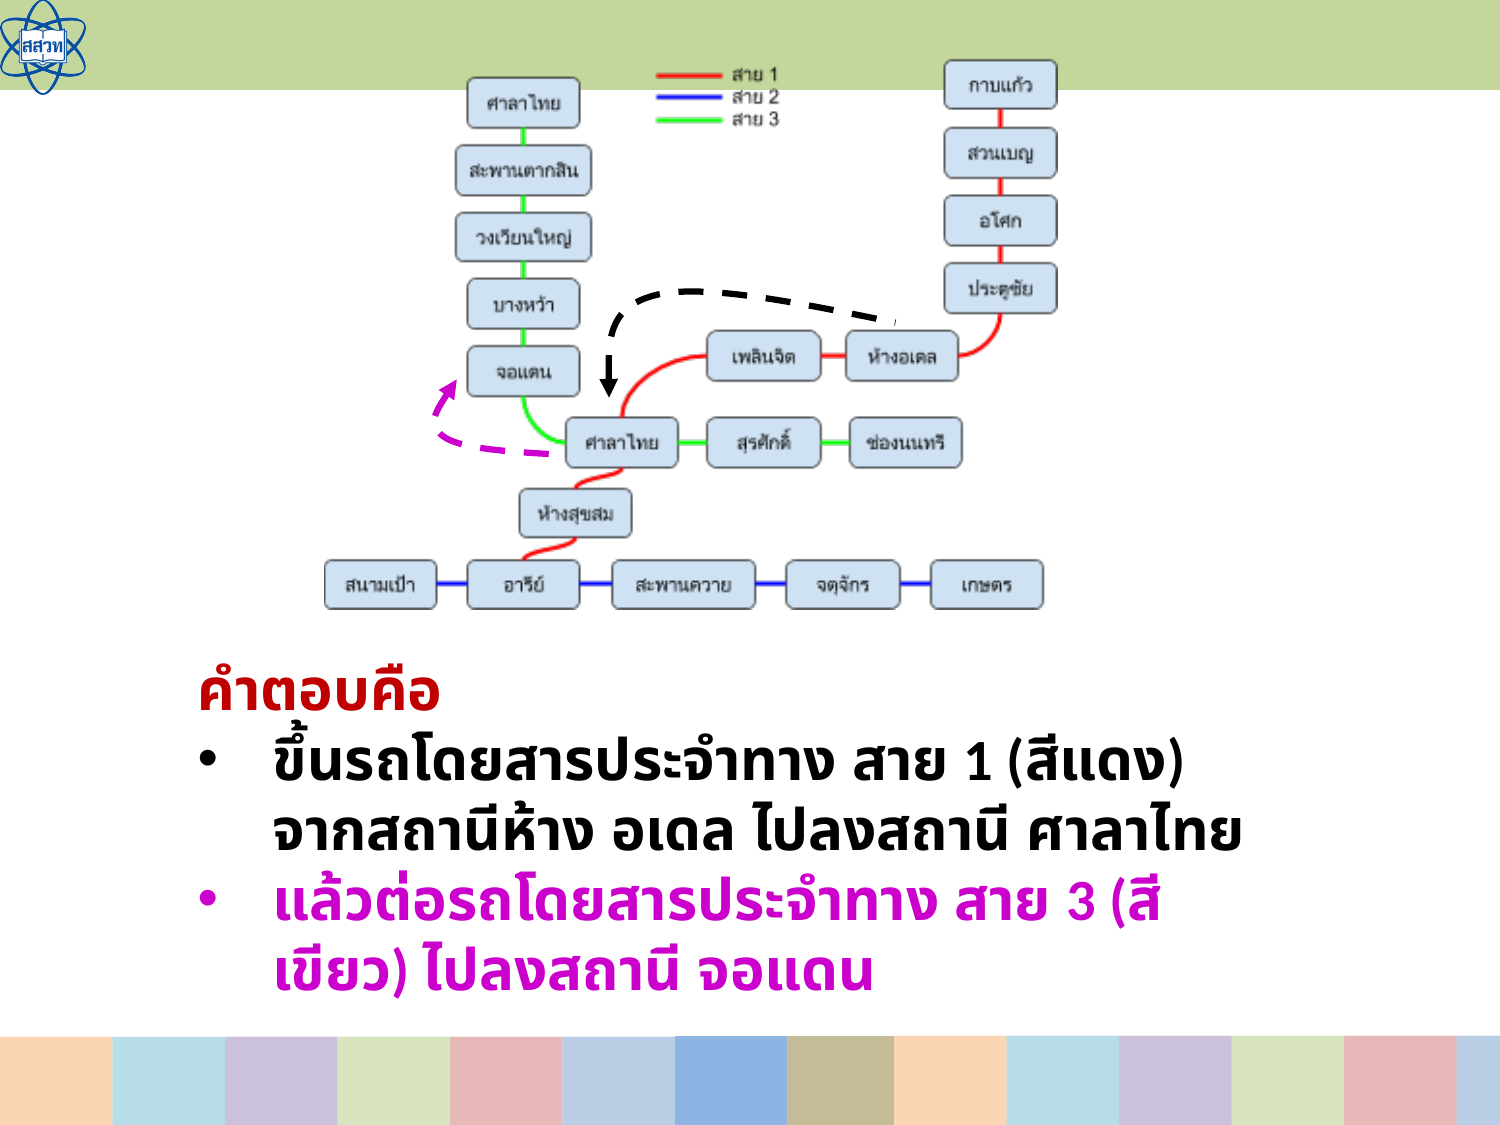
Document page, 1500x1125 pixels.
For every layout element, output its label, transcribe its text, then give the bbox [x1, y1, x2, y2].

picture [0, 0, 86, 95]
picture [324, 54, 1058, 610]
text_box คำตอบคือ ขึ้นรถโดยสารประจำทาง สาย 1 (สีแดง) จากสถานีห้าง อเดล ไปลงสถานี ศาลาไทย แล้วต่อรถโดยสารประจำทาง สาย 3 (สีเขียว) ไปลงสถานี จอแดน [182, 645, 1306, 1125]
